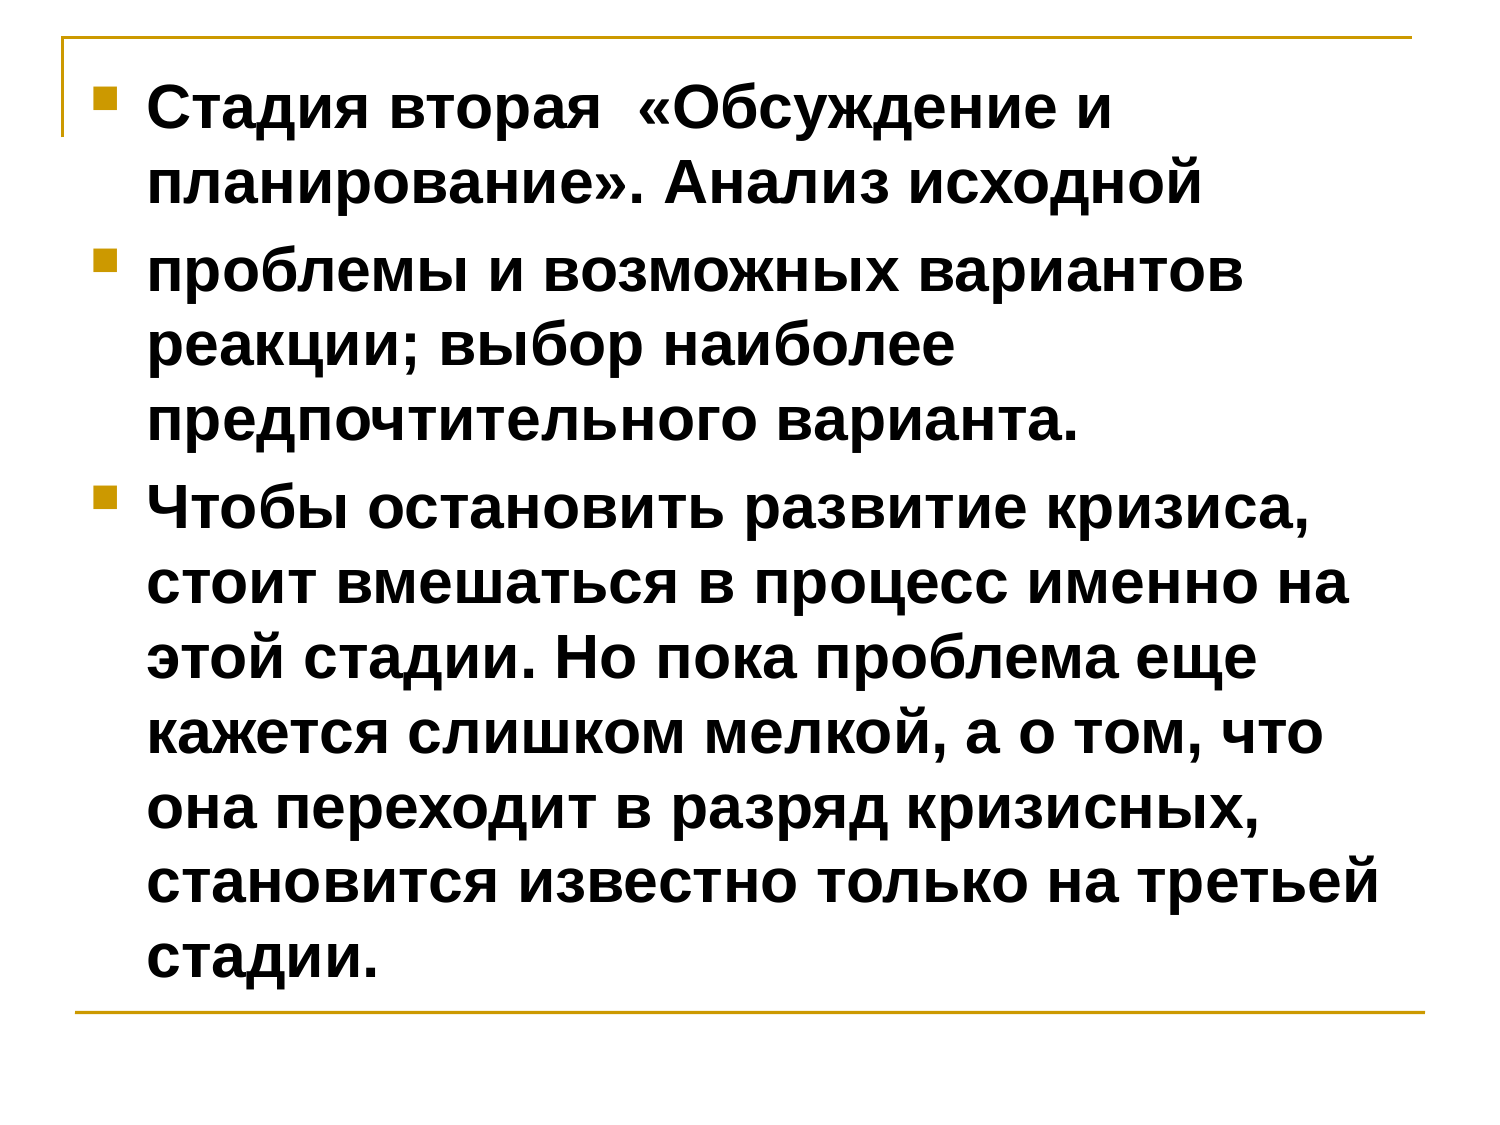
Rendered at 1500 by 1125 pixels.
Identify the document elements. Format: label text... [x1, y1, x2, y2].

list Стадия вторая «Обсуждение и планирование». Анализ исходной проблемы и возможных вариантов реакции; выбор наиболее предпочтительного варианта. Чтобы остановить развитие кризиса, стоит вмешаться в процесс именно на этой стадии. Но пока проблема еще кажется слишком мелкой, а о том, что она переходит в разряд кризисных, становится известно только на третьей стадии. [74, 58, 1426, 1006]
